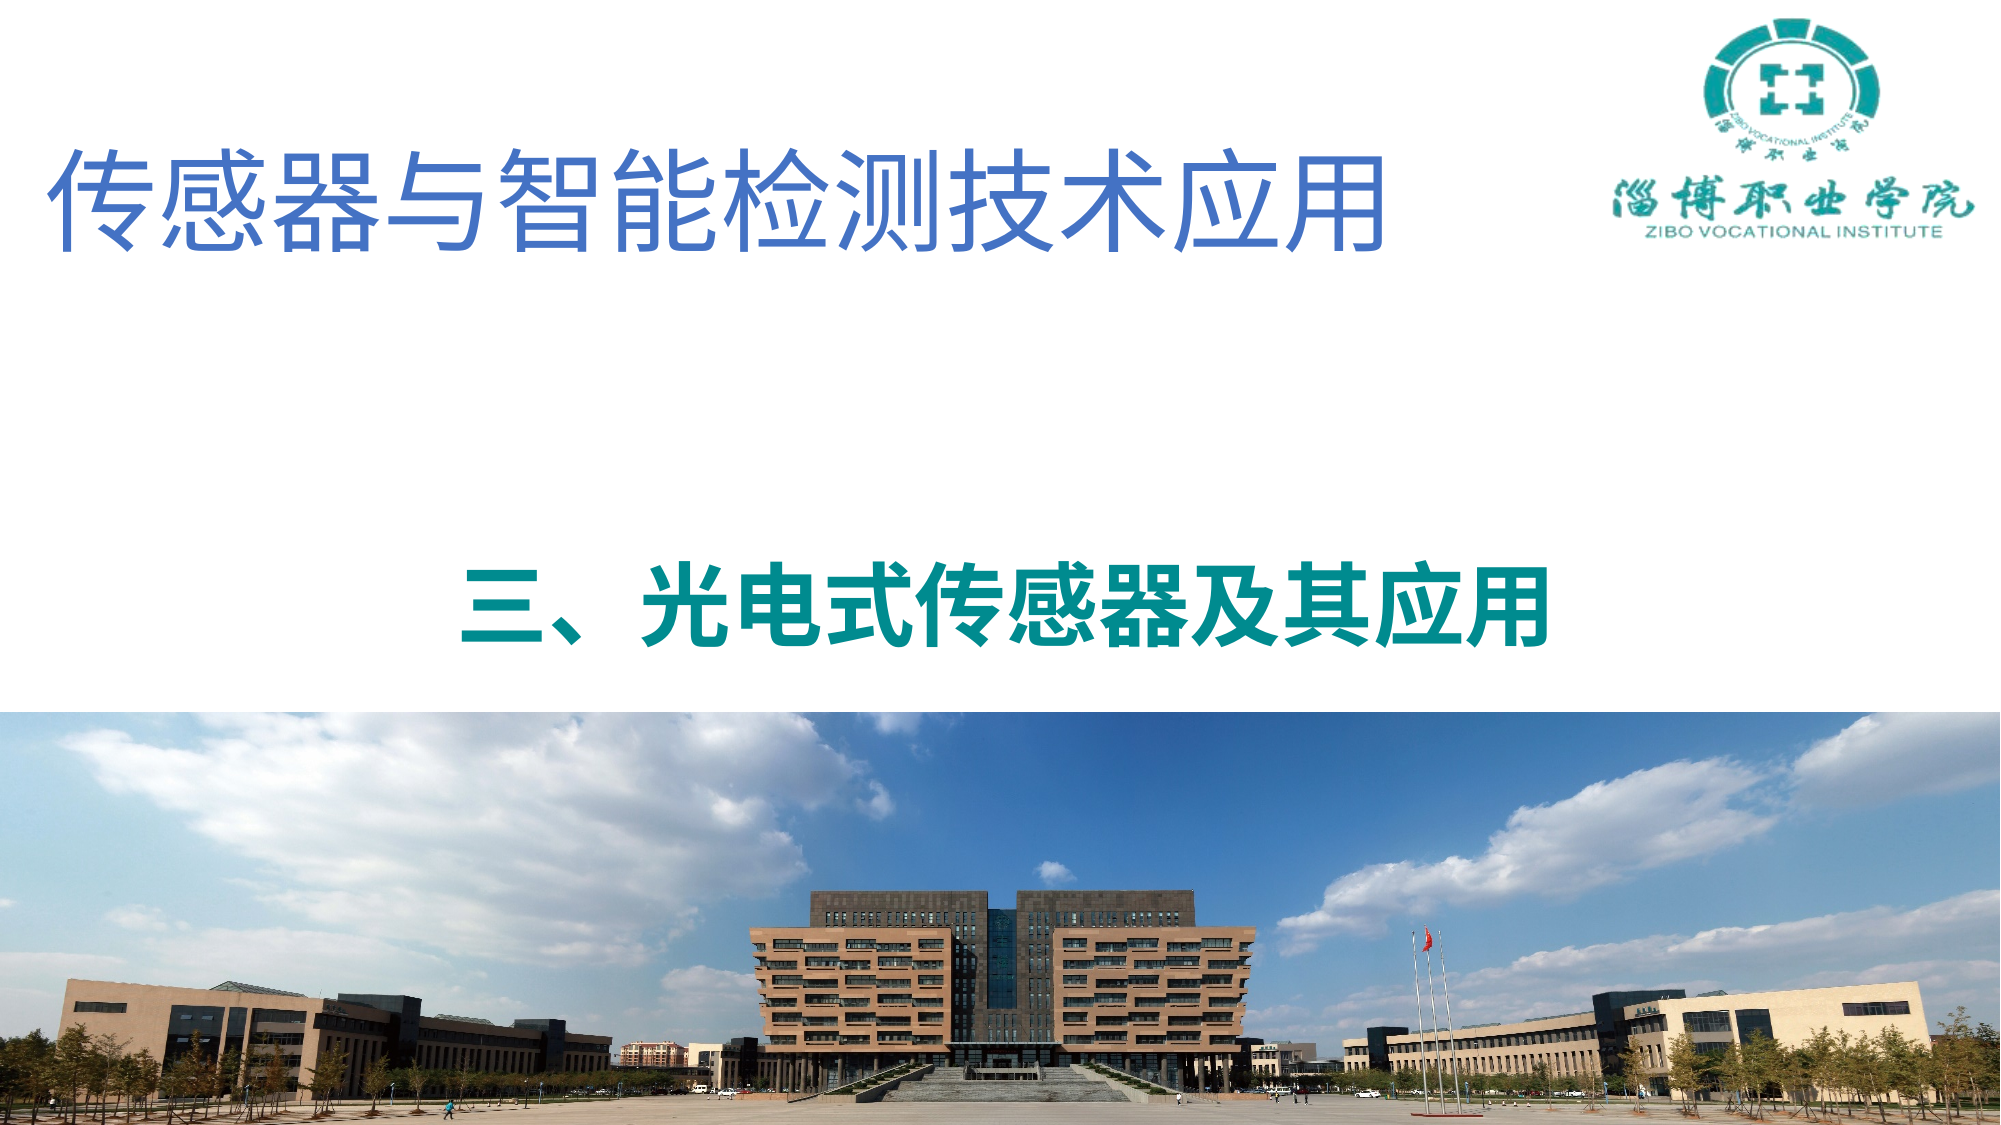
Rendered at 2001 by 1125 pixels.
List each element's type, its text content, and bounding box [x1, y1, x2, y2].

text_box 传感器与智能检测技术应用 [30, 123, 1411, 274]
text_box 三、光电式传感器及其应用 [441, 540, 1704, 666]
picture [1581, 4, 2000, 253]
picture [0, 712, 2000, 1125]
